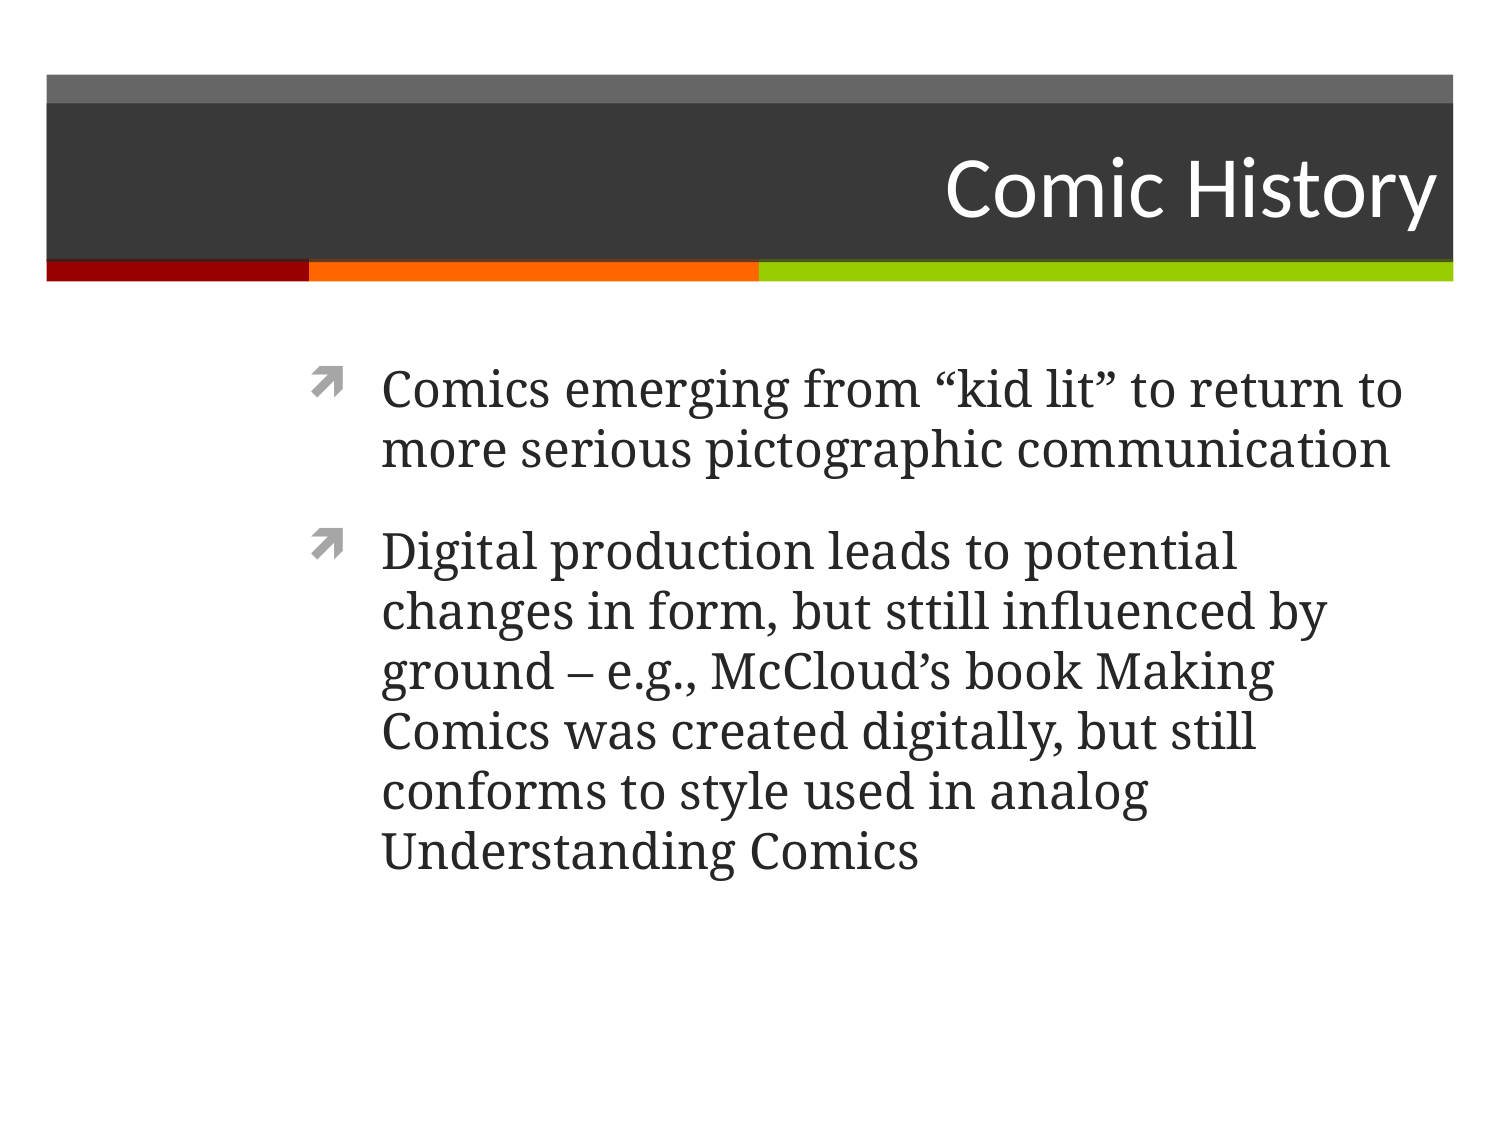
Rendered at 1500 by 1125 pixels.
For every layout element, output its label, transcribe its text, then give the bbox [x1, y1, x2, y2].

list Comics emerging from “kid lit” to return to more serious pictographic communication Digital production leads to potential changes in form, but sttill influenced by ground – e.g., McCloud’s book Making Comics was created digitally, but still conforms to style used in analog Understanding Comics [292, 350, 1454, 1005]
title Comic History [46, 103, 1454, 263]
